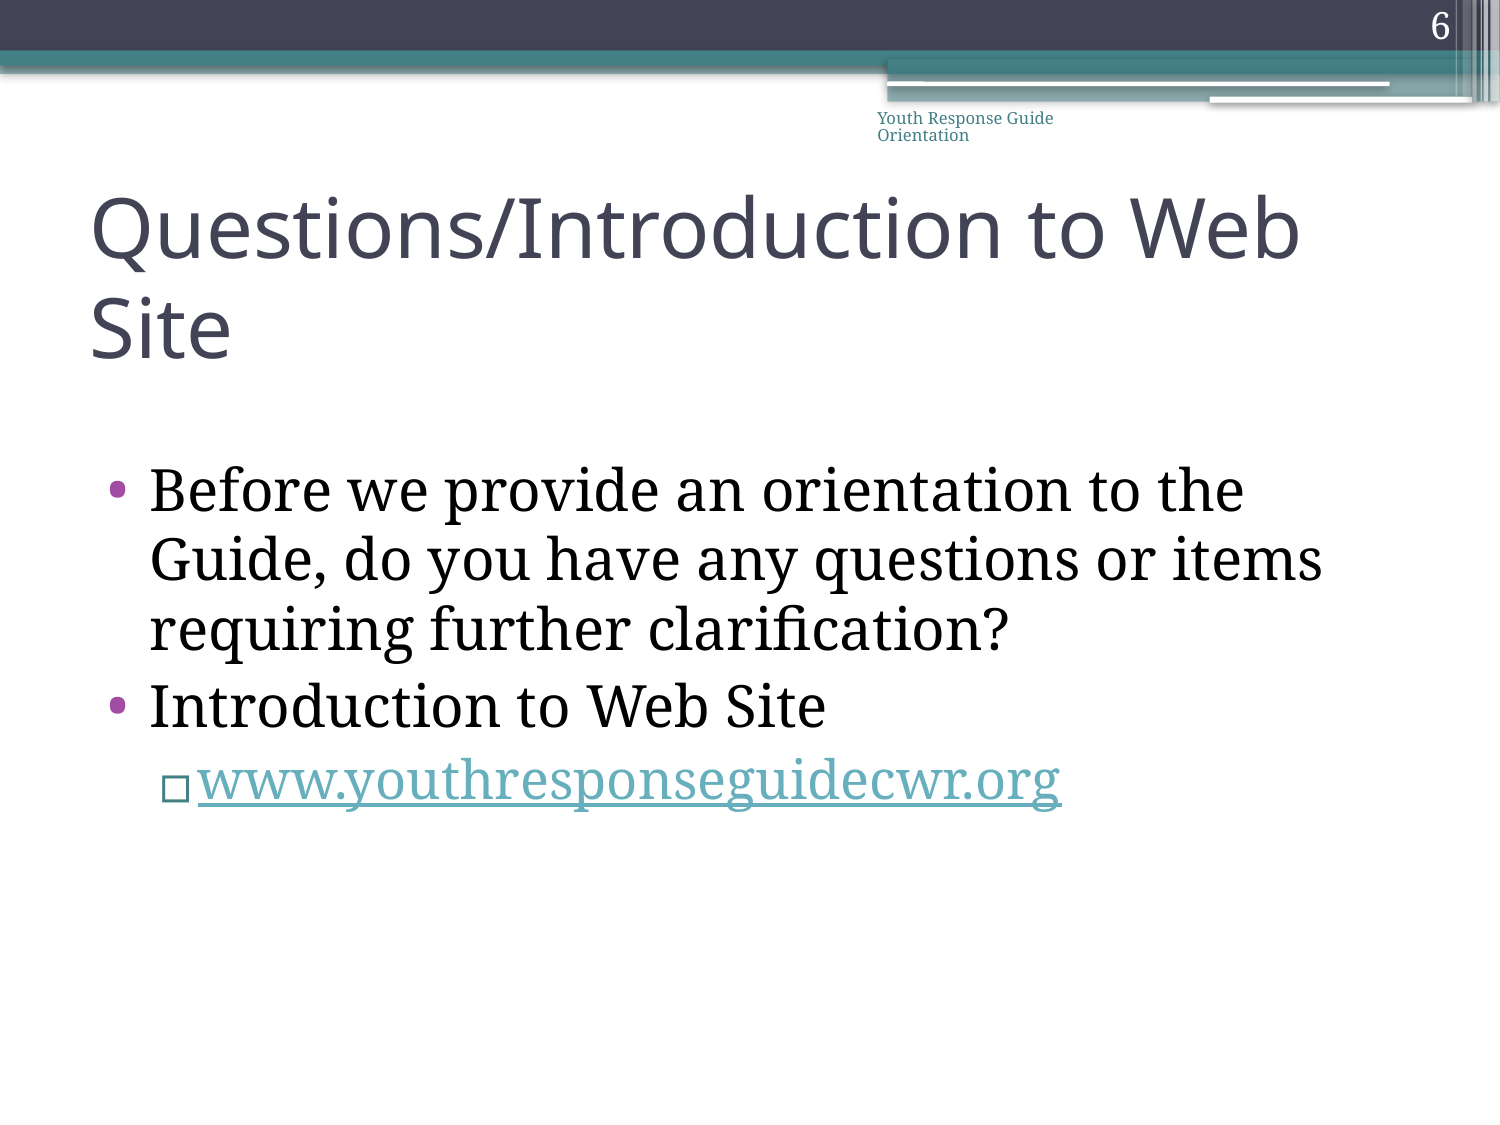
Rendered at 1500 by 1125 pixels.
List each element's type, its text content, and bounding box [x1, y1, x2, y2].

list Before we provide an orientation to the Guide, do you have any questions or items requiring further clarification? Introduction to Web Site www.youthresponseguidecwr.org [75, 368, 1425, 1079]
title Questions/Introduction to Web Site [75, 187, 1425, 363]
slide_number 6 [1341, 0, 1466, 61]
footer Youth Response Guide Orientation [862, 100, 1080, 176]
